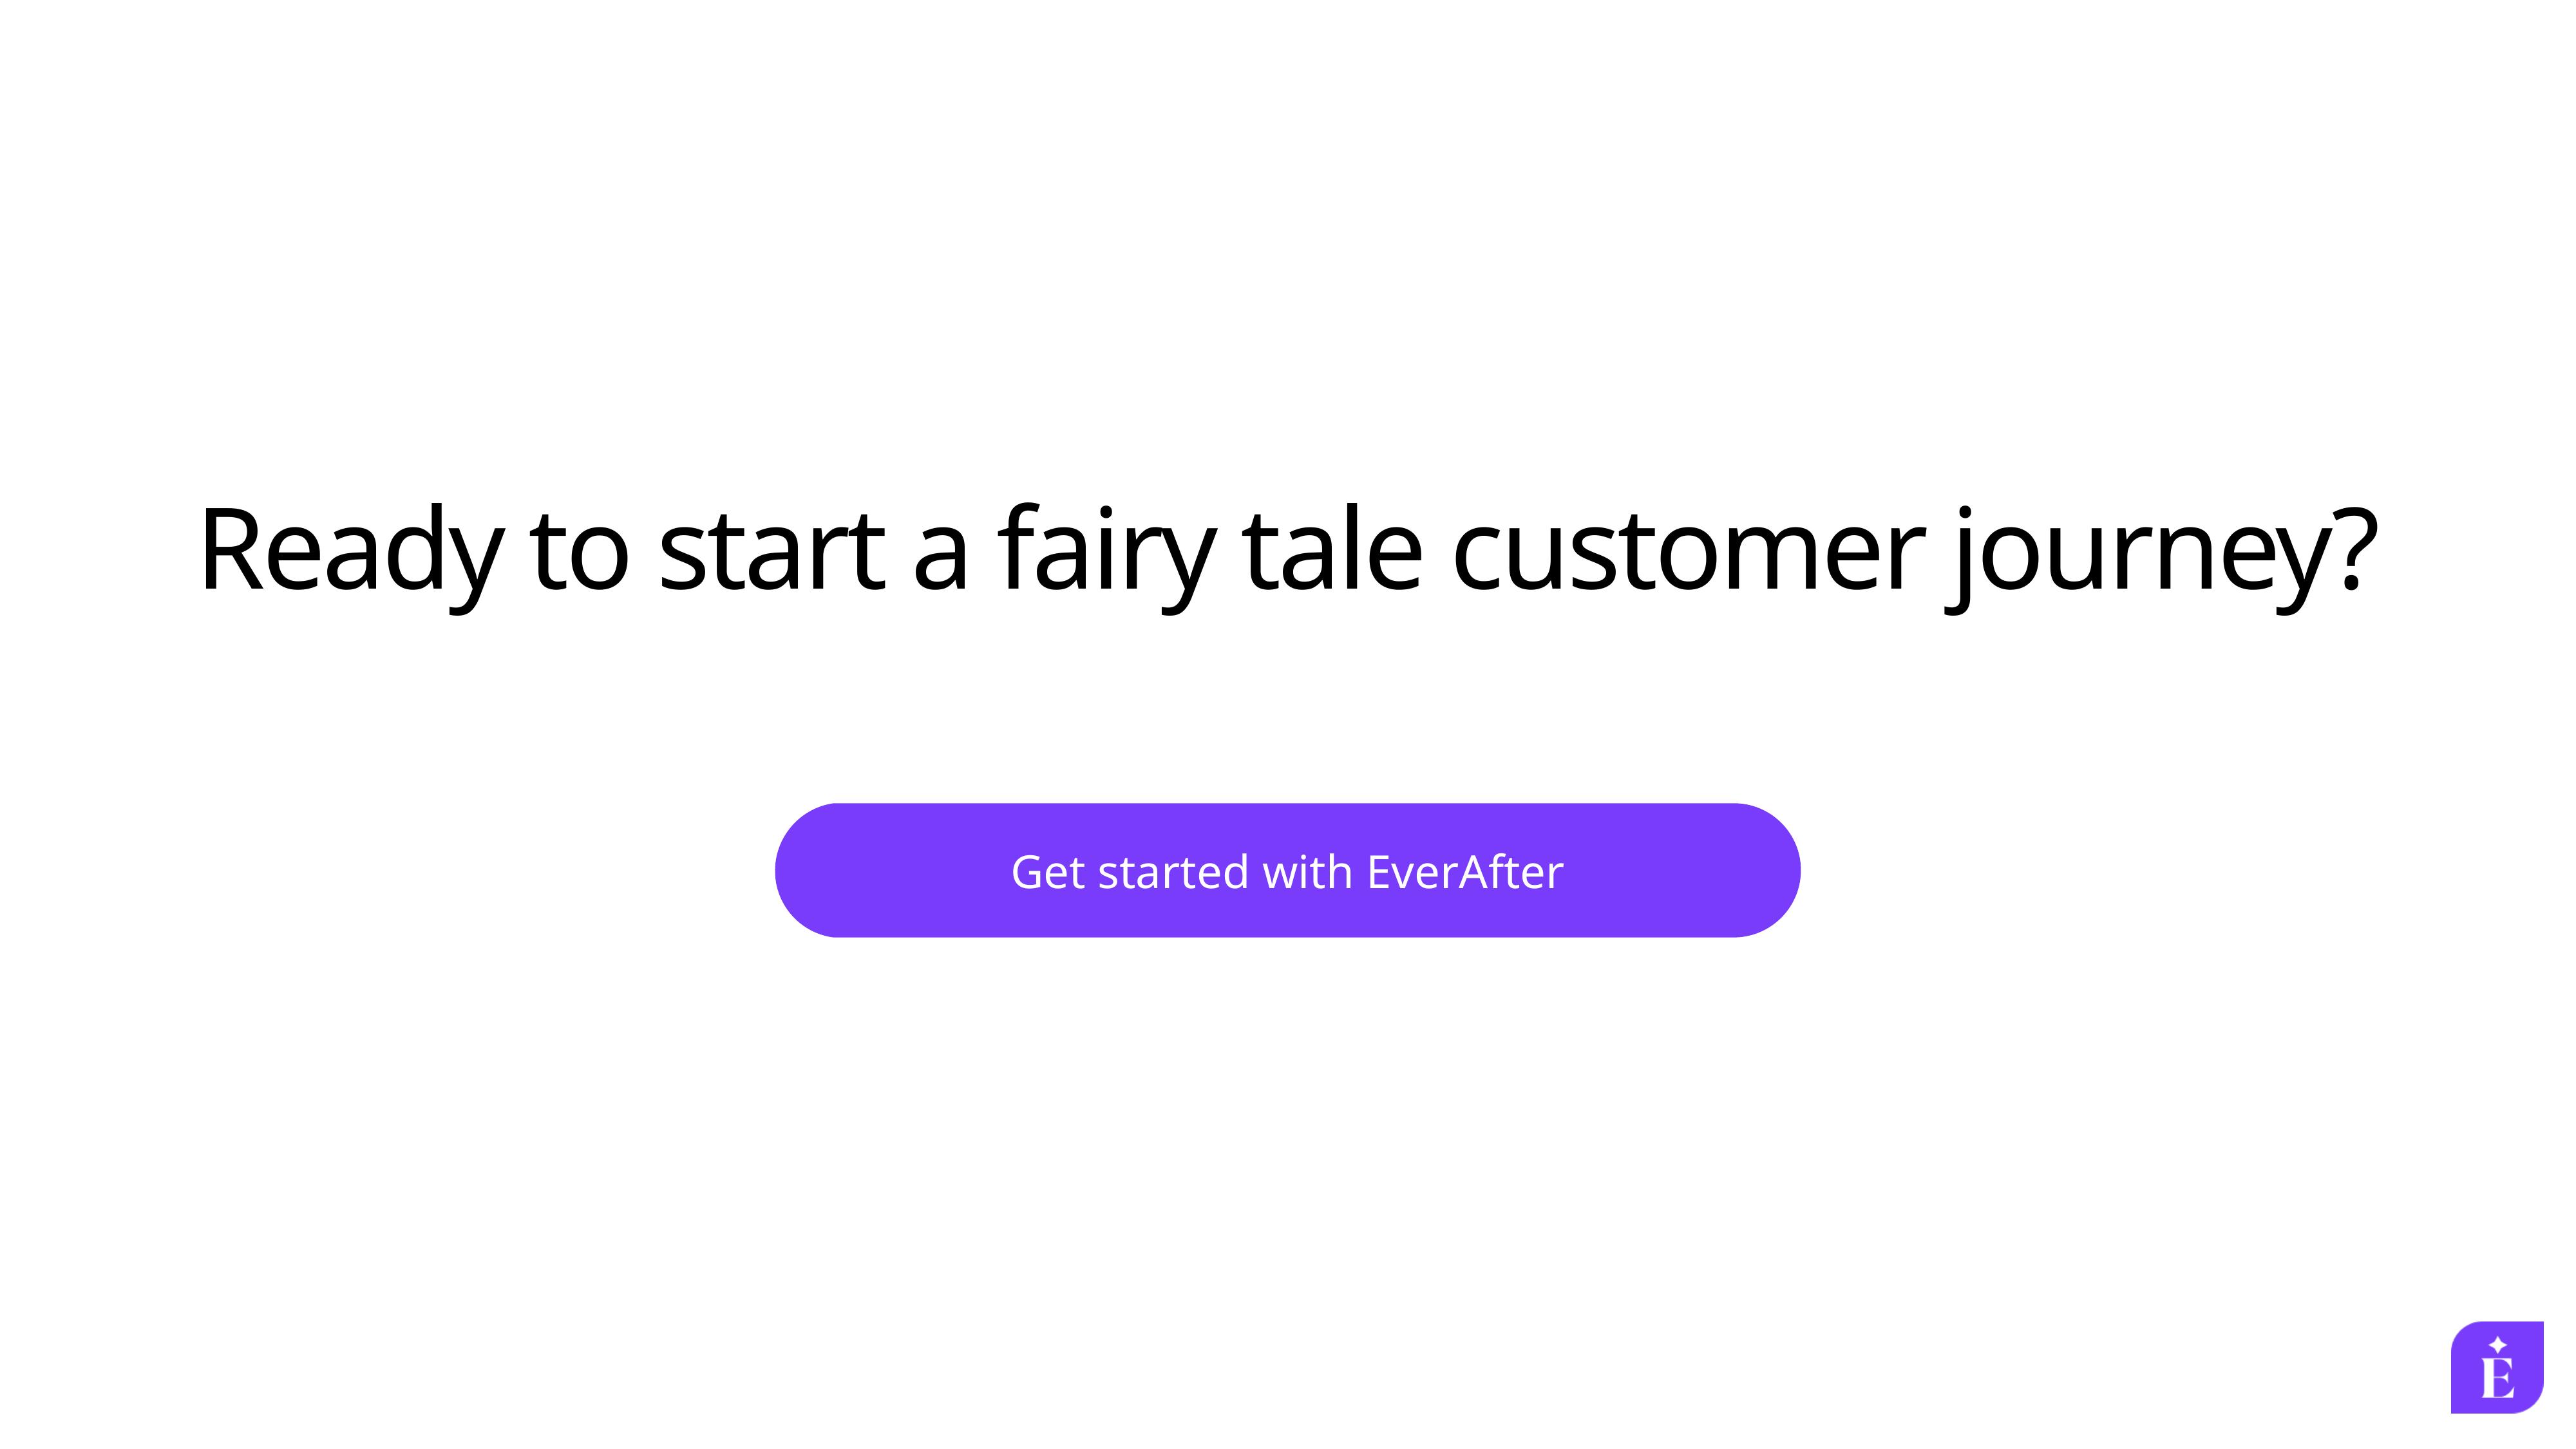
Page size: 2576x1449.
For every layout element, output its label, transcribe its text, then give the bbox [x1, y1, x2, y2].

text_box Get started with EverAfter [775, 803, 1801, 938]
title Ready to start a fairy tale customer journey? [83, 347, 2493, 758]
picture [2451, 1321, 2544, 1414]
